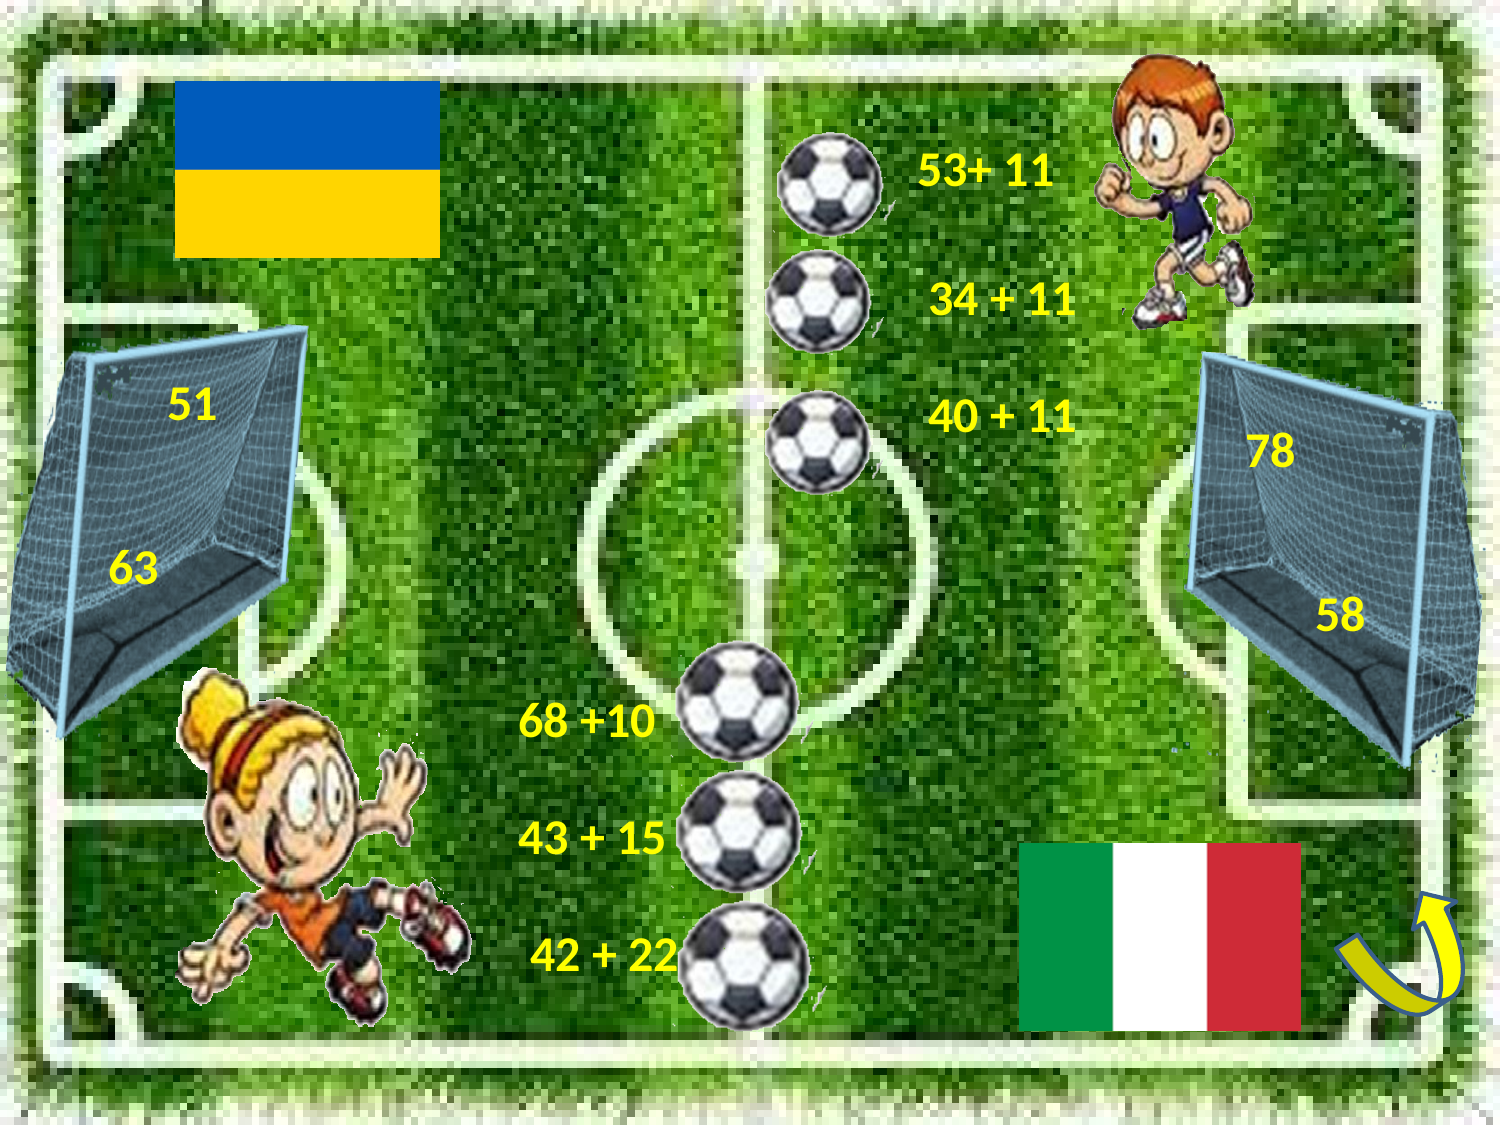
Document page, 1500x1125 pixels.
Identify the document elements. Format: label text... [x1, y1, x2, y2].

text_box 34 + 11 [914, 257, 1061, 333]
text_box 68 +10 [503, 679, 639, 755]
text_box 43 + 15 [503, 796, 639, 872]
picture [0, 0, 1500, 1125]
text_box [1333, 890, 1465, 1017]
text_box 42 + 22 [515, 913, 639, 989]
text_box 53+ 11 [902, 128, 1061, 204]
text_box 40 + 11 [914, 374, 1102, 450]
